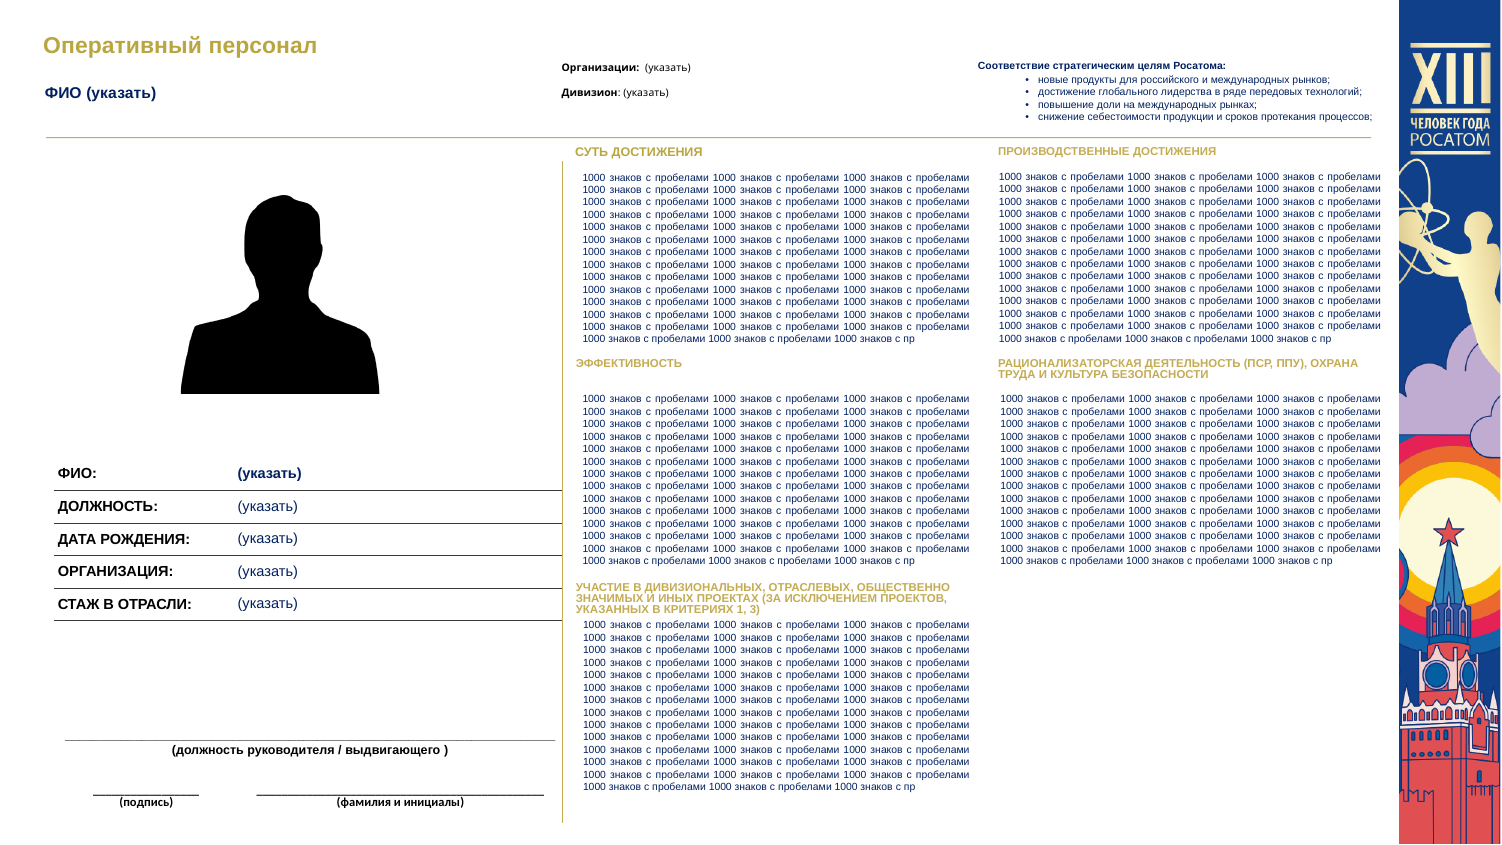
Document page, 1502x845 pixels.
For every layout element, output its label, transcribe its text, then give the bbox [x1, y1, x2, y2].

table_cell (указать) [223, 491, 562, 523]
text_box [180, 195, 380, 395]
table_header ФИО: [54, 458, 223, 490]
text_box ПРОИЗВОДСТВЕННЫЕ ДОСТИЖЕНИЯ [984, 139, 1403, 166]
table_cell СТАЖ В ОТРАСЛИ: [54, 589, 223, 620]
text_box 1000 знаков с пробелами 1000 знаков с пробелами 1000 знаков с пробелами 1000 знаков с пробелами 1000 знаков с пробелами 1000 знаков с пробелами 1000 знаков с пробелами 1000 знаков с пробелами 1000 знаков с пробелами 1000 знаков с пробелами 1000 знаков с пробелами 1000 знаков с пробелами 1000 знаков с пробелами 1000 знаков с пробелами 1000 знаков с пробелами 1000 знаков с пробелами 1000 знаков с пробелами 1000 знаков с пробелами 1000 знаков с пробелами 1000 знаков с пробелами 1000 знаков с пробелами 1000 знаков с пробелами 1000 знаков с пробелами 1000 знаков с пробелами 1000 знаков с пробелами 1000 знаков с пробелами 1000 знаков с пробелами 1000 знаков с пробелами 1000 знаков с пробелами 1000 знаков с пробелами 1000 знаков с пробелами 1000 знаков с пробелами 1000 знаков с пробелами 1000 знаков с пробелами 1000 знаков с пробелами 1000 знаков с пробелами 1000 знаков с пробелами 1000 знаков с пробелами 1000 знаков с пробелами 1000 знаков с пробелами 1000 знаков с пробелами 1000 знаков с пр [984, 162, 1397, 352]
text_box ФИО (указать) [30, 79, 550, 110]
text_box 1000 знаков с пробелами 1000 знаков с пробелами 1000 знаков с пробелами 1000 знаков с пробелами 1000 знаков с пробелами 1000 знаков с пробелами 1000 знаков с пробелами 1000 знаков с пробелами 1000 знаков с пробелами 1000 знаков с пробелами 1000 знаков с пробелами 1000 знаков с пробелами 1000 знаков с пробелами 1000 знаков с пробелами 1000 знаков с пробелами 1000 знаков с пробелами 1000 знаков с пробелами 1000 знаков с пробелами 1000 знаков с пробелами 1000 знаков с пробелами 1000 знаков с пробелами 1000 знаков с пробелами 1000 знаков с пробелами 1000 знаков с пробелами 1000 знаков с пробелами 1000 знаков с пробелами 1000 знаков с пробелами 1000 знаков с пробелами 1000 знаков с пробелами 1000 знаков с пробелами 1000 знаков с пробелами 1000 знаков с пробелами 1000 знаков с пробелами 1000 знаков с пробелами 1000 знаков с пробелами 1000 знаков с пробелами 1000 знаков с пробелами 1000 знаков с пробелами 1000 знаков с пробелами 1000 знаков с пробелами 1000 знаков с пробелами 1000 знаков с пр [985, 384, 1397, 575]
text_box ______________________________________________________________________ (должность руководителя / выдвигающего ) [46, 719, 562, 764]
table_cell (указать) [223, 589, 562, 620]
text_box Организации: (указать) Дивизион: (указать) [561, 60, 1010, 111]
text_box РАЦИОНАЛИЗАТОРСКАЯ ДЕЯТЕЛЬНОСТЬ (ПСР, ППУ), ОХРАНА ТРУДА И КУЛЬТУРА БЕЗОПАСНОСТИ [983, 351, 1403, 388]
text_box 1000 знаков с пробелами 1000 знаков с пробелами 1000 знаков с пробелами 1000 знаков с пробелами 1000 знаков с пробелами 1000 знаков с пробелами 1000 знаков с пробелами 1000 знаков с пробелами 1000 знаков с пробелами 1000 знаков с пробелами 1000 знаков с пробелами 1000 знаков с пробелами 1000 знаков с пробелами 1000 знаков с пробелами 1000 знаков с пробелами 1000 знаков с пробелами 1000 знаков с пробелами 1000 знаков с пробелами 1000 знаков с пробелами 1000 знаков с пробелами 1000 знаков с пробелами 1000 знаков с пробелами 1000 знаков с пробелами 1000 знаков с пробелами 1000 знаков с пробелами 1000 знаков с пробелами 1000 знаков с пробелами 1000 знаков с пробелами 1000 знаков с пробелами 1000 знаков с пробелами 1000 знаков с пробелами 1000 знаков с пробелами 1000 знаков с пробелами 1000 знаков с пробелами 1000 знаков с пробелами 1000 знаков с пробелами 1000 знаков с пробелами 1000 знаков с пробелами 1000 знаков с пробелами 1000 знаков с пробелами 1000 знаков с пробелами 1000 знаков с пр [568, 610, 986, 801]
table_cell (указать) [223, 524, 562, 555]
text_box ЭФФЕКТИВНОСТЬ [563, 351, 980, 378]
table_cell ДАТА РОЖДЕНИЯ: [54, 524, 223, 555]
table_cell (указать) [223, 556, 562, 588]
table_cell ОРГАНИЗАЦИЯ: [54, 556, 223, 588]
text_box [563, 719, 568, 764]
table_header _________________ (подпись) [54, 777, 239, 822]
table_header (указать) [223, 458, 562, 490]
text_box 1000 знаков с пробелами 1000 знаков с пробелами 1000 знаков с пробелами 1000 знаков с пробелами 1000 знаков с пробелами 1000 знаков с пробелами 1000 знаков с пробелами 1000 знаков с пробелами 1000 знаков с пробелами 1000 знаков с пробелами 1000 знаков с пробелами 1000 знаков с пробелами 1000 знаков с пробелами 1000 знаков с пробелами 1000 знаков с пробелами 1000 знаков с пробелами 1000 знаков с пробелами 1000 знаков с пробелами 1000 знаков с пробелами 1000 знаков с пробелами 1000 знаков с пробелами 1000 знаков с пробелами 1000 знаков с пробелами 1000 знаков с пробелами 1000 знаков с пробелами 1000 знаков с пробелами 1000 знаков с пробелами 1000 знаков с пробелами 1000 знаков с пробелами 1000 знаков с пробелами 1000 знаков с пробелами 1000 знаков с пробелами 1000 знаков с пробелами 1000 знаков с пробелами 1000 знаков с пробелами 1000 знаков с пробелами 1000 знаков с пробелами 1000 знаков с пробелами 1000 знаков с пробелами 1000 знаков с пробелами 1000 знаков с пробелами 1000 знаков с пр [567, 384, 985, 575]
text_box Соответствие стратегическим целям Росатома: [963, 52, 1242, 80]
table_header СУТЬ ДОСТИЖЕНИЯ [567, 138, 984, 163]
text_box Оперативный персонал [28, 23, 1402, 66]
text_box УЧАСТИЕ В ДИВИЗИОНАЛЬНЫХ, ОТРАСЛЕВЫХ, ОБЩЕСТВЕННО ЗНАЧИМЫХ И ИНЫХ ПРОЕКТАХ (ЗА ИСКЛЮЧЕНИЕМ ПРОЕКТОВ, УКАЗАННЫХ В КРИТЕРИЯХ 1, 3) [563, 575, 980, 624]
picture [0, 0, 1501, 844]
table_cell ДОЛЖНОСТЬ: [54, 491, 223, 523]
text_box 1000 знаков с пробелами 1000 знаков с пробелами 1000 знаков с пробелами 1000 знаков с пробелами 1000 знаков с пробелами 1000 знаков с пробелами 1000 знаков с пробелами 1000 знаков с пробелами 1000 знаков с пробелами 1000 знаков с пробелами 1000 знаков с пробелами 1000 знаков с пробелами 1000 знаков с пробелами 1000 знаков с пробелами 1000 знаков с пробелами 1000 знаков с пробелами 1000 знаков с пробелами 1000 знаков с пробелами 1000 знаков с пробелами 1000 знаков с пробелами 1000 знаков с пробелами 1000 знаков с пробелами 1000 знаков с пробелами 1000 знаков с пробелами 1000 знаков с пробелами 1000 знаков с пробелами 1000 знаков с пробелами 1000 знаков с пробелами 1000 знаков с пробелами 1000 знаков с пробелами 1000 знаков с пробелами 1000 знаков с пробелами 1000 знаков с пробелами 1000 знаков с пробелами 1000 знаков с пробелами 1000 знаков с пробелами 1000 знаков с пробелами 1000 знаков с пробелами 1000 знаков с пробелами 1000 знаков с пробелами 1000 знаков с пробелами 1000 знаков с пр [567, 163, 986, 353]
table_header ______________________________________________ (фамилия и инициалы) [239, 777, 562, 822]
text_box • новые продукты для российского и международных рынков; • достижение глобального лидерства в ряде передовых технологий; • повышение доли на международных рынках; • снижение себестоимости продукции и сроков протекания процессов; [1010, 65, 1394, 148]
